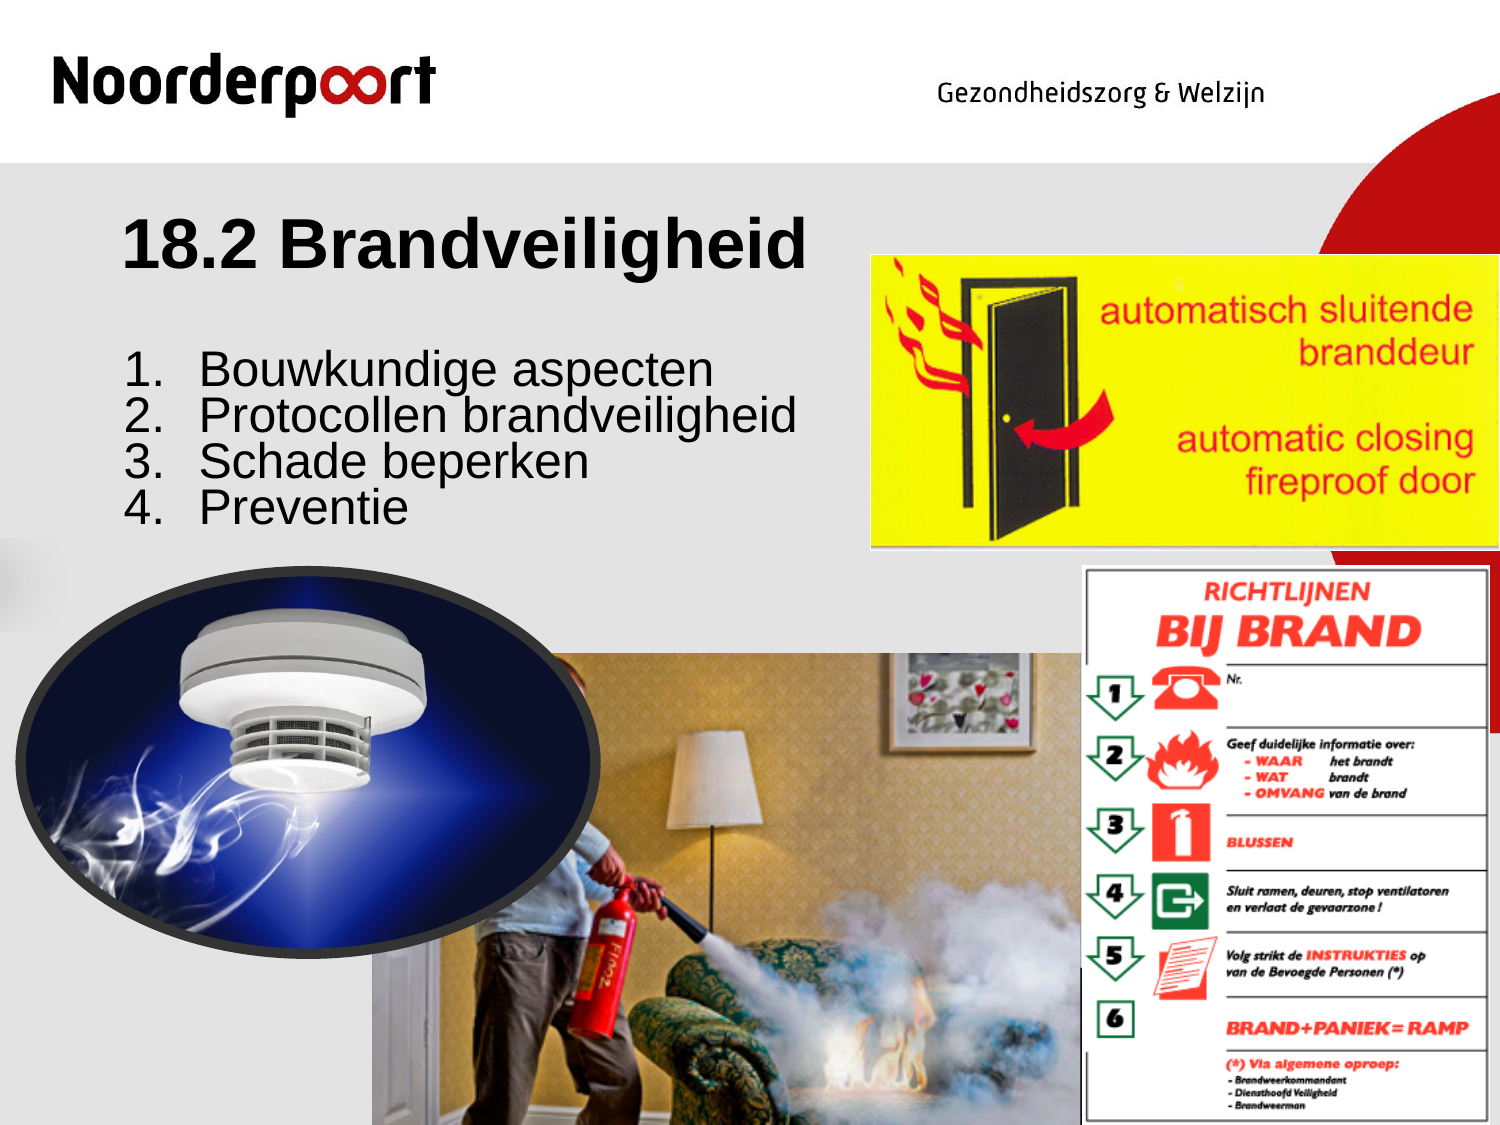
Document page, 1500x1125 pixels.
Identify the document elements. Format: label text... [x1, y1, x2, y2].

picture [0, 0, 1500, 1125]
list Bouwkundige aspecten Protocollen brandveiligheid Schade beperken Preventie [108, 343, 1292, 598]
title 18.2 Brandveiligheid [106, 187, 1290, 294]
